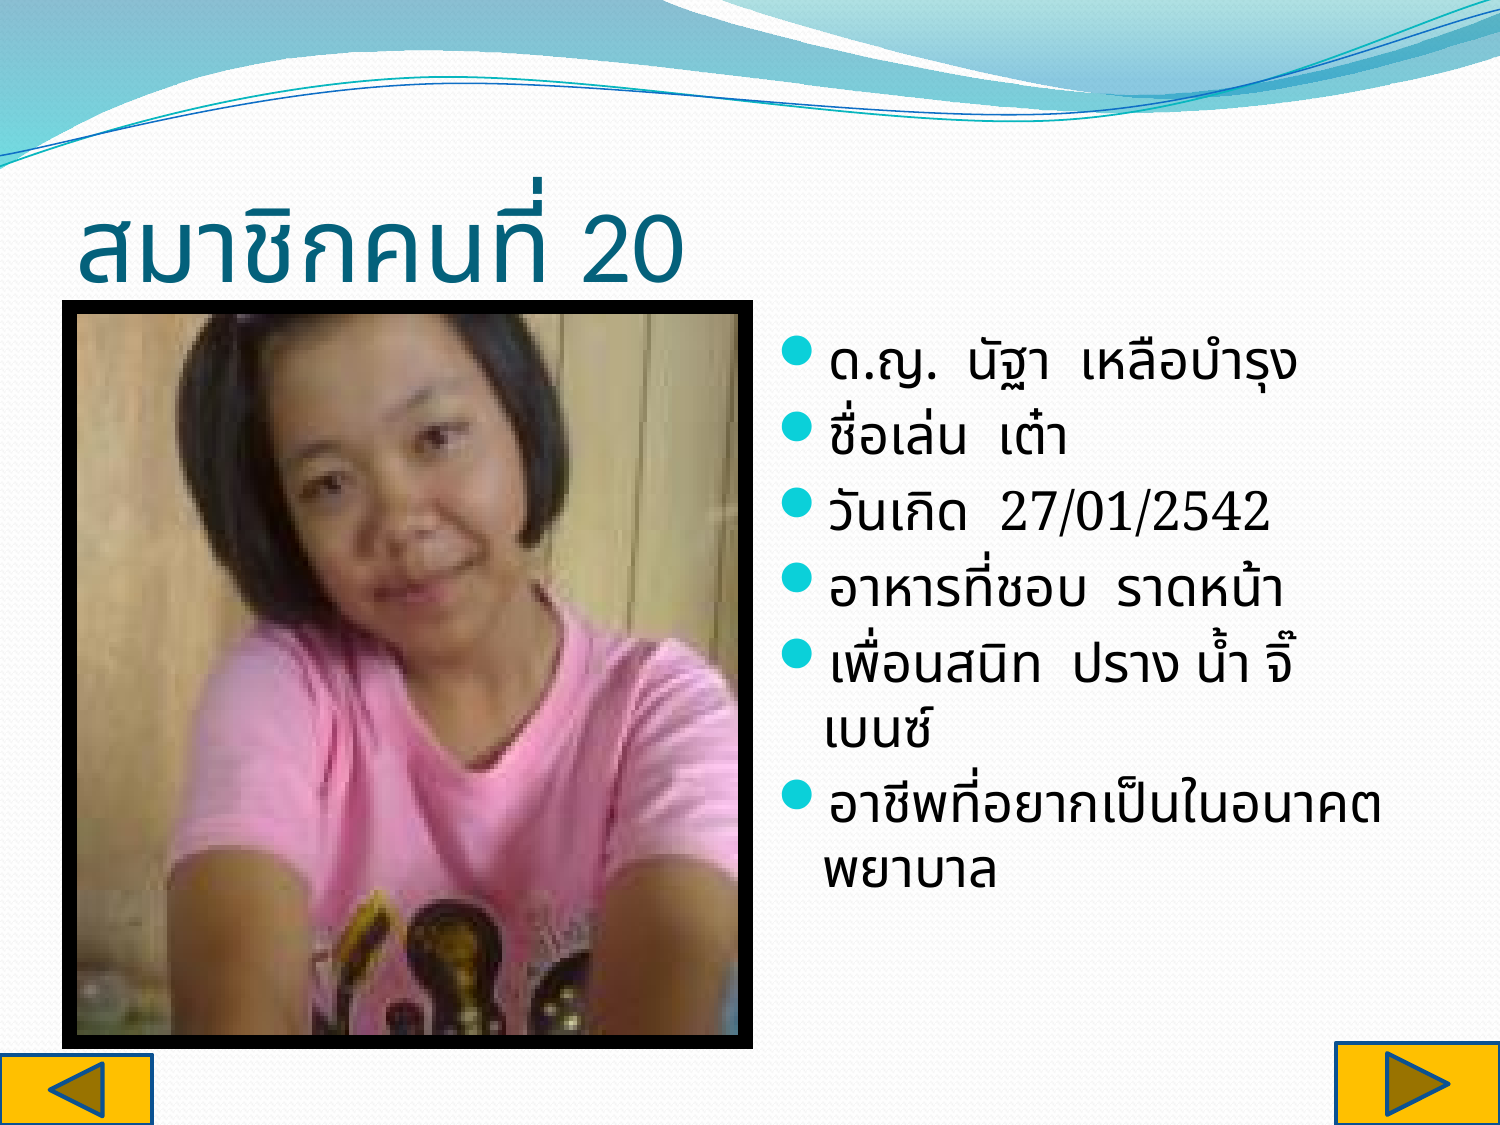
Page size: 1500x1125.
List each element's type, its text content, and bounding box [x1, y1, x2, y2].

title สมาชิกคนที่ 20 [74, 115, 1426, 304]
text_box [0, 1053, 154, 1125]
text_box [1334, 1041, 1500, 1125]
list ด.ญ. นัฐา เหลือบำรุง ชื่อเล่น เต๋า วันเกิด 27/01/2542 อาหารที่ชอบ ราดหน้า เพื่อนสนิท ปราง น้ำ จิ๊ เบนซ์ อาชีพที่อยากเป็นในอนาคต พยาบาล [762, 317, 1426, 1038]
picture [76, 314, 739, 1036]
